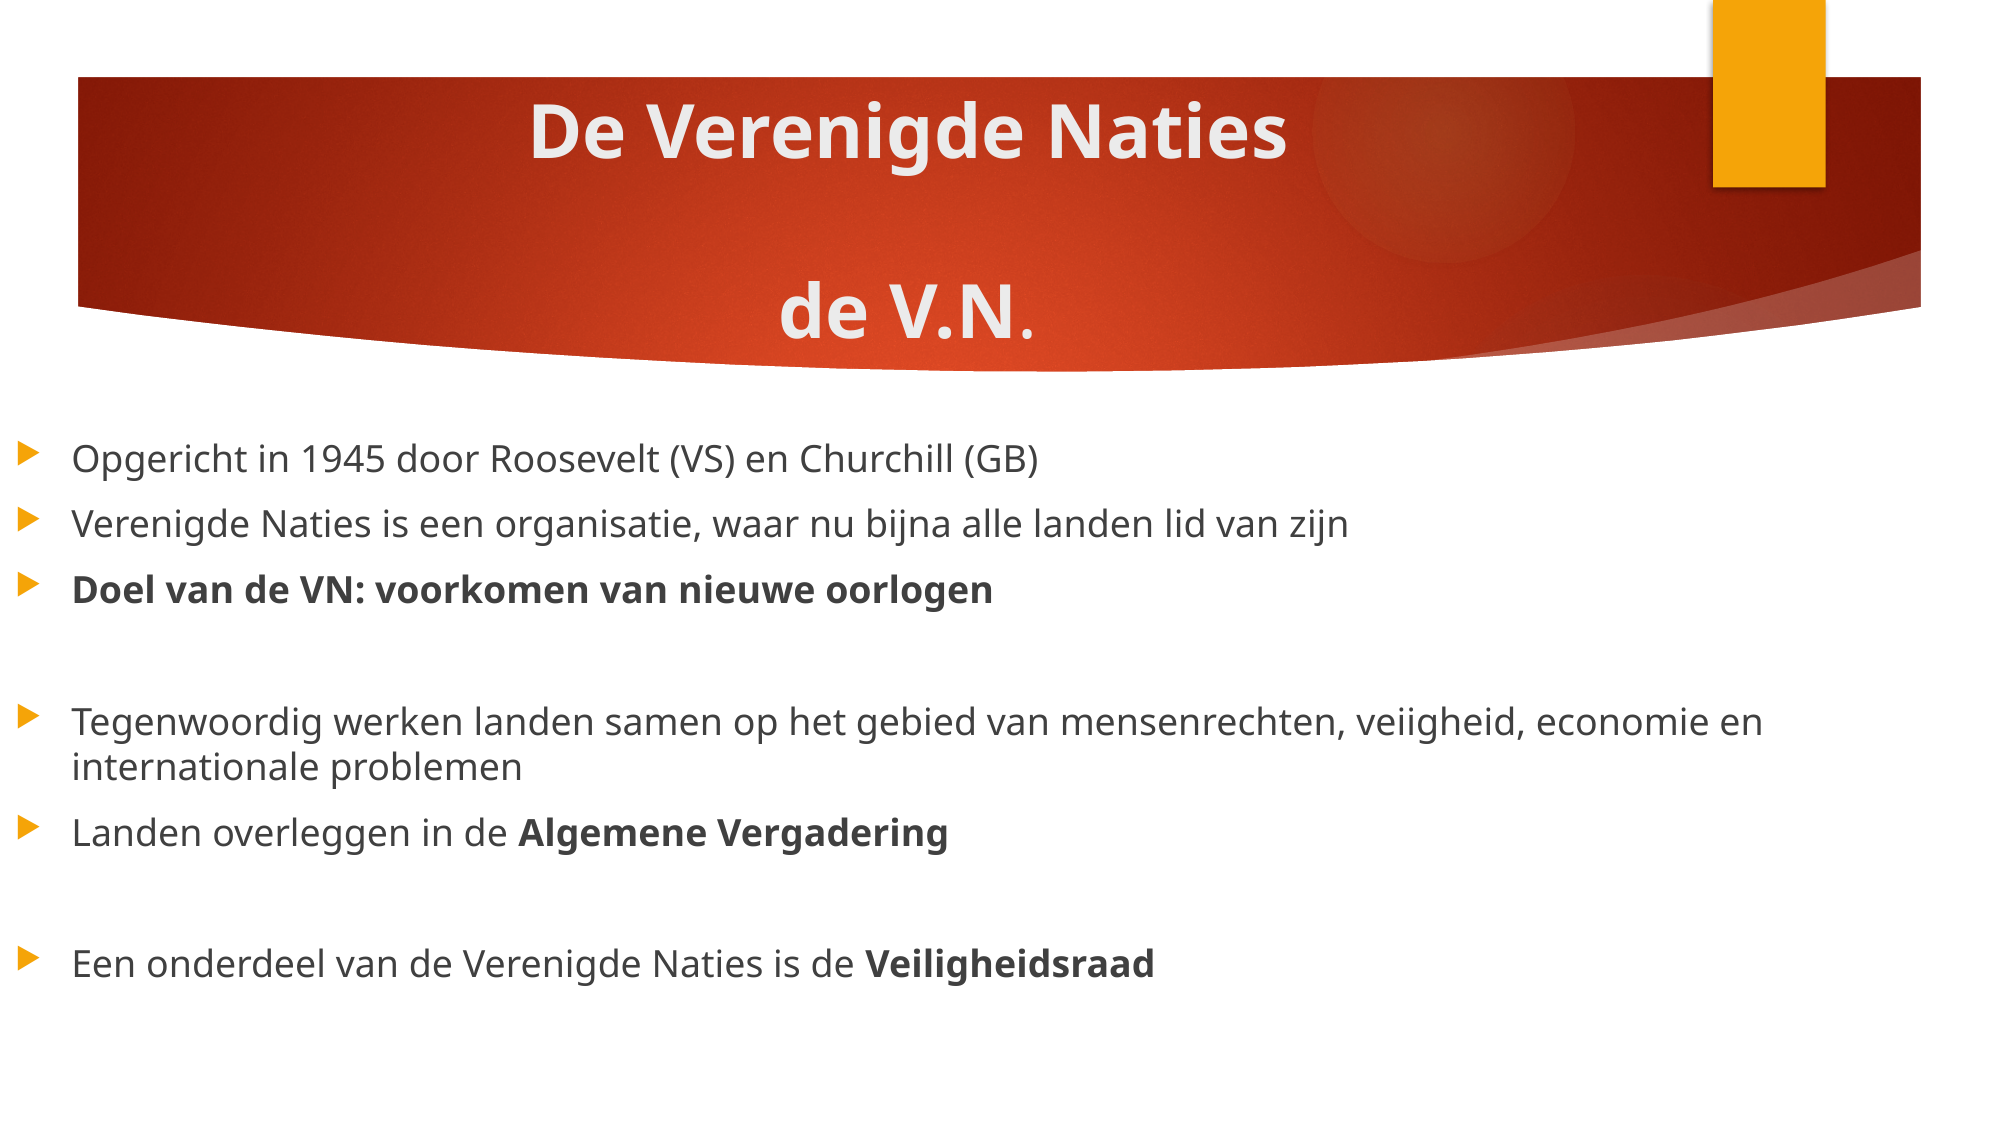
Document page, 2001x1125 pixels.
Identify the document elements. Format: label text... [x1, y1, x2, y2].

list Opgericht in 1945 door Roosevelt (VS) en Churchill (GB) Verenigde Naties is een organisatie, waar nu bijna alle landen lid van zijn Doel van de VN: voorkomen van nieuwe oorlogen Tegenwoordig werken landen samen op het gebied van mensenrechten, veiigheid, economie en internationale problemen Landen overleggen in de Algemene Vergadering Een onderdeel van de Verenigde Naties is de Veiligheidsraad [0, 427, 2000, 1125]
title De Verenigde Naties de V.N. [189, 85, 1627, 352]
